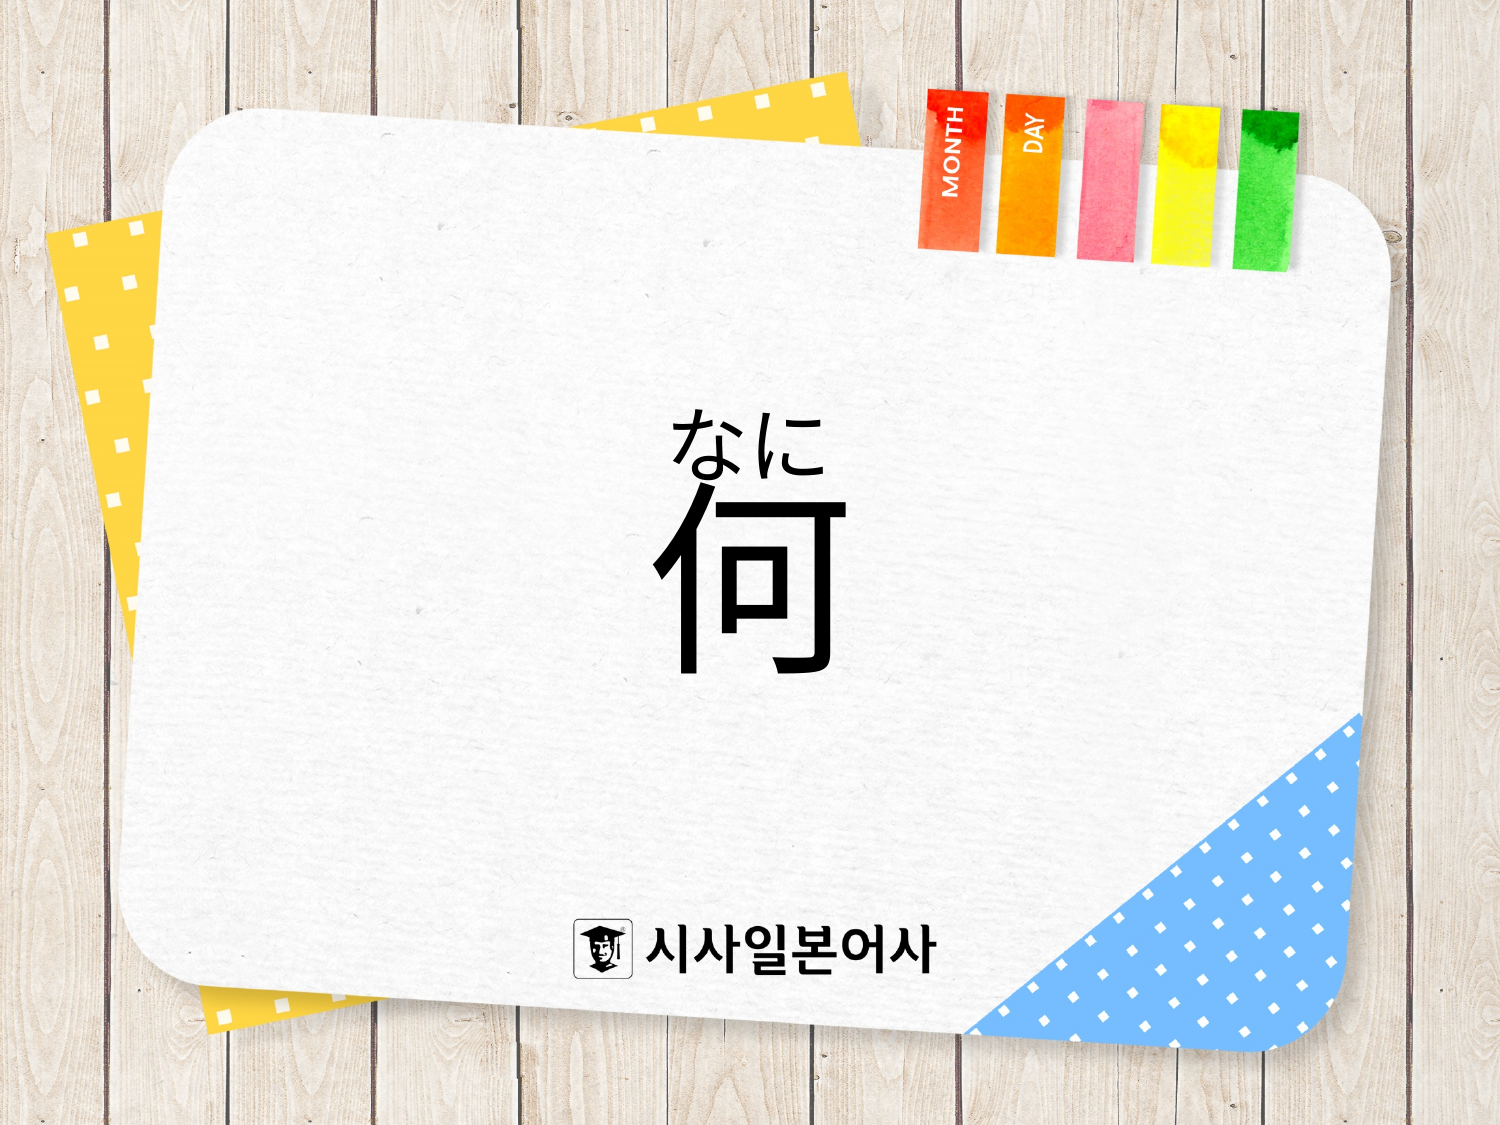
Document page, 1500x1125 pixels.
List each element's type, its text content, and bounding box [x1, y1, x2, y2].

title 何 [75, 338, 1425, 811]
text_box なに [650, 385, 847, 501]
picture [0, 0, 1500, 1125]
